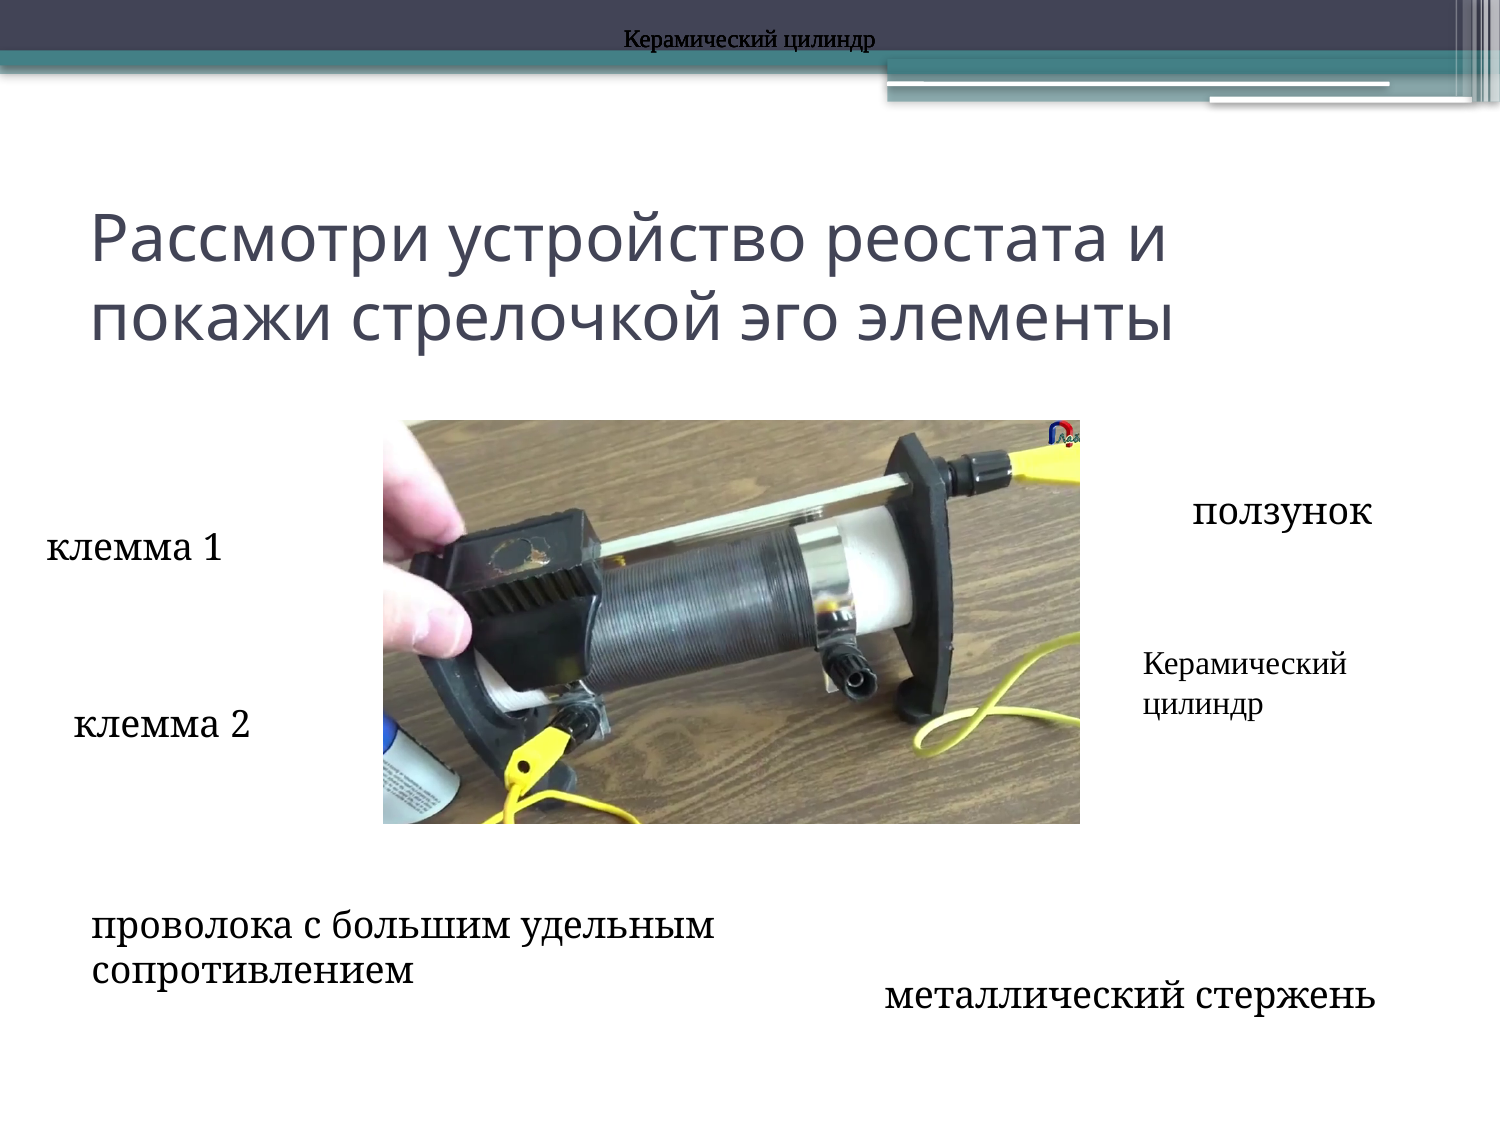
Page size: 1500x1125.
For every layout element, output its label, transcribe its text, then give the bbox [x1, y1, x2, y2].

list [383, 420, 1080, 824]
text_box Керамический цилиндр [1128, 633, 1436, 729]
title Рассмотри устройство реостата и покажи стрелочкой эго элементы [75, 187, 1425, 363]
text_box ползунок [1168, 479, 1407, 540]
text_box клемма 1 [31, 515, 278, 575]
text_box металлический стержень [869, 964, 1393, 1024]
text_box клемма 2 [59, 692, 266, 753]
text_box проволока с большим удельным сопротивлением [76, 893, 827, 998]
text_box Керамический цилиндр [608, 15, 892, 60]
